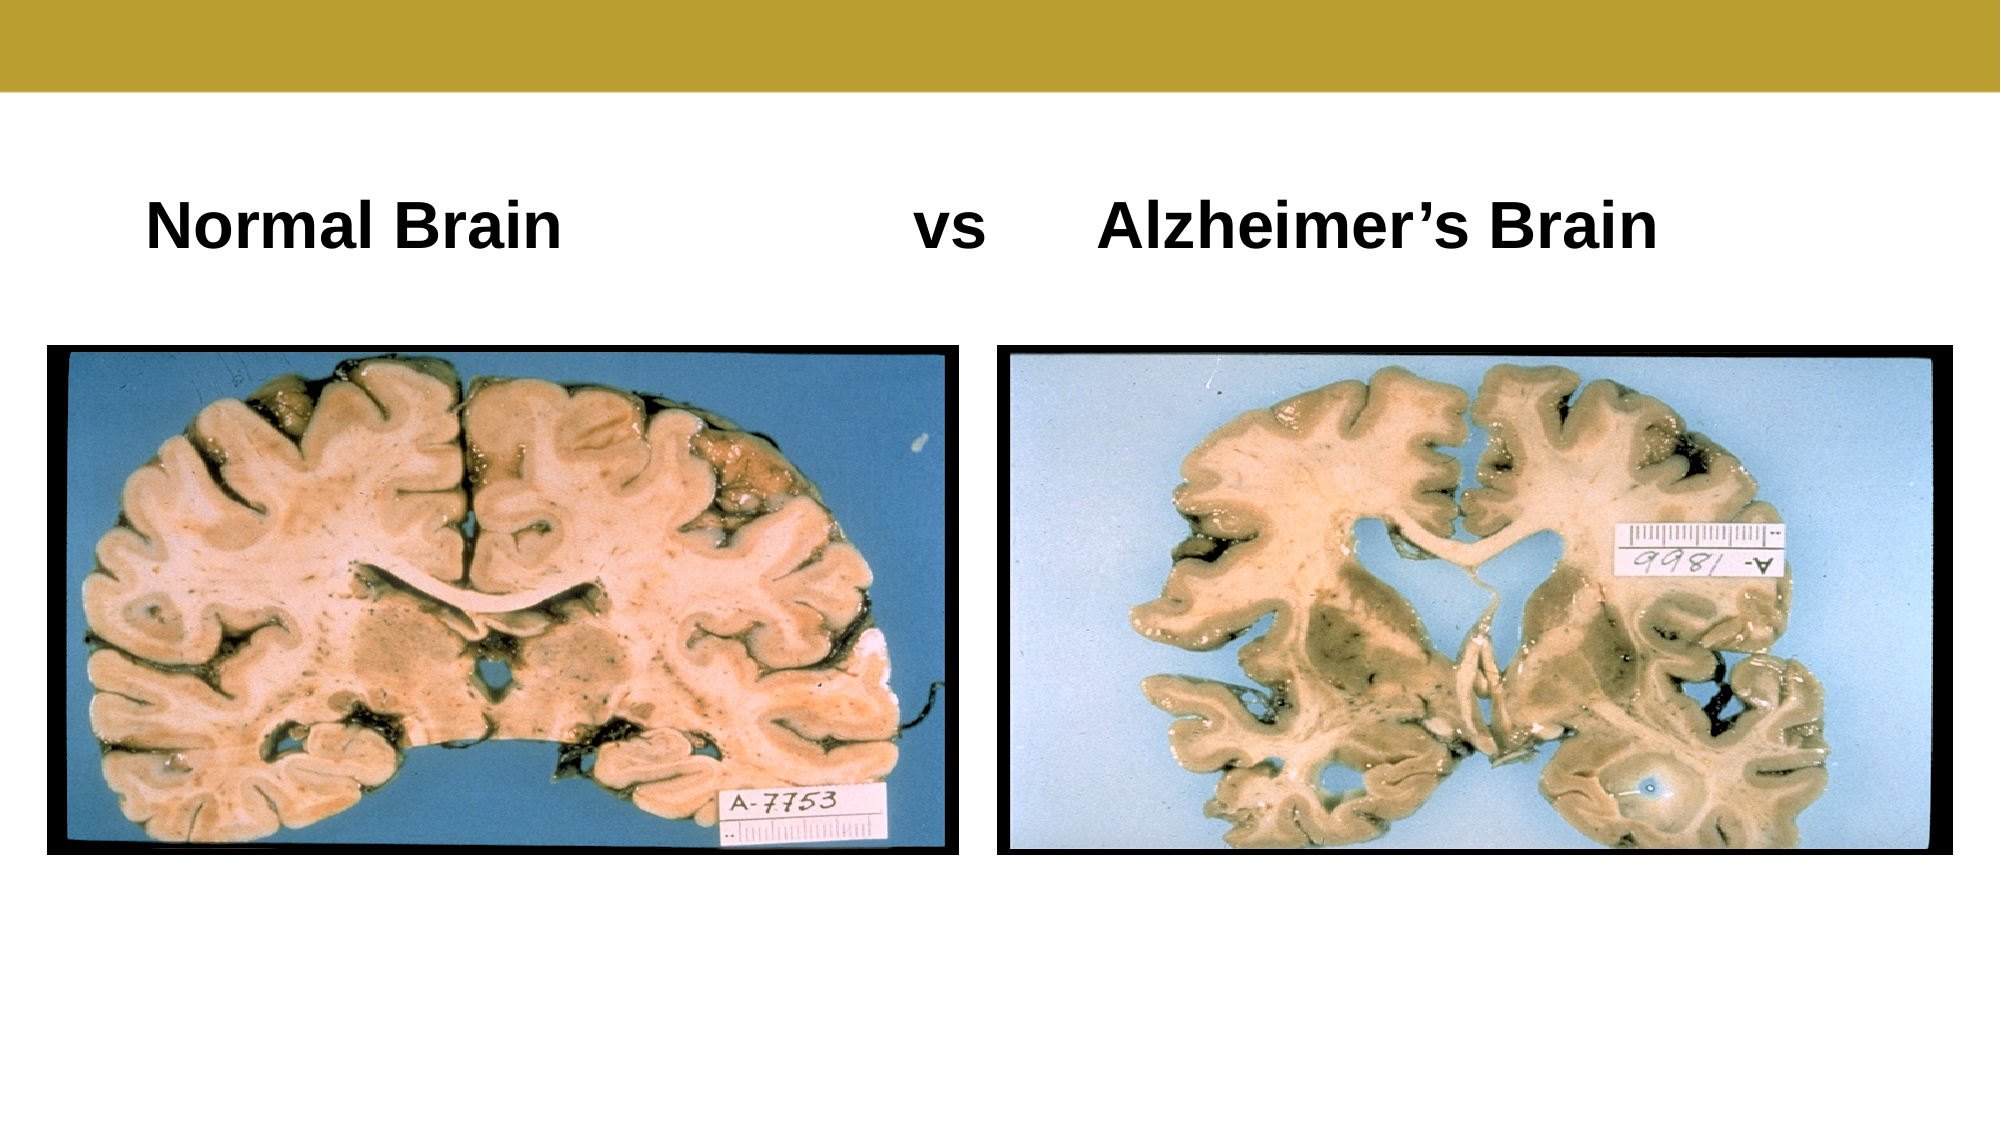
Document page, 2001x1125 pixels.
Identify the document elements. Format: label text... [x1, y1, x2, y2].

title Normal Brain vs Alzheimer’s Brain [137, 74, 1805, 272]
picture [0, 0, 2000, 1125]
